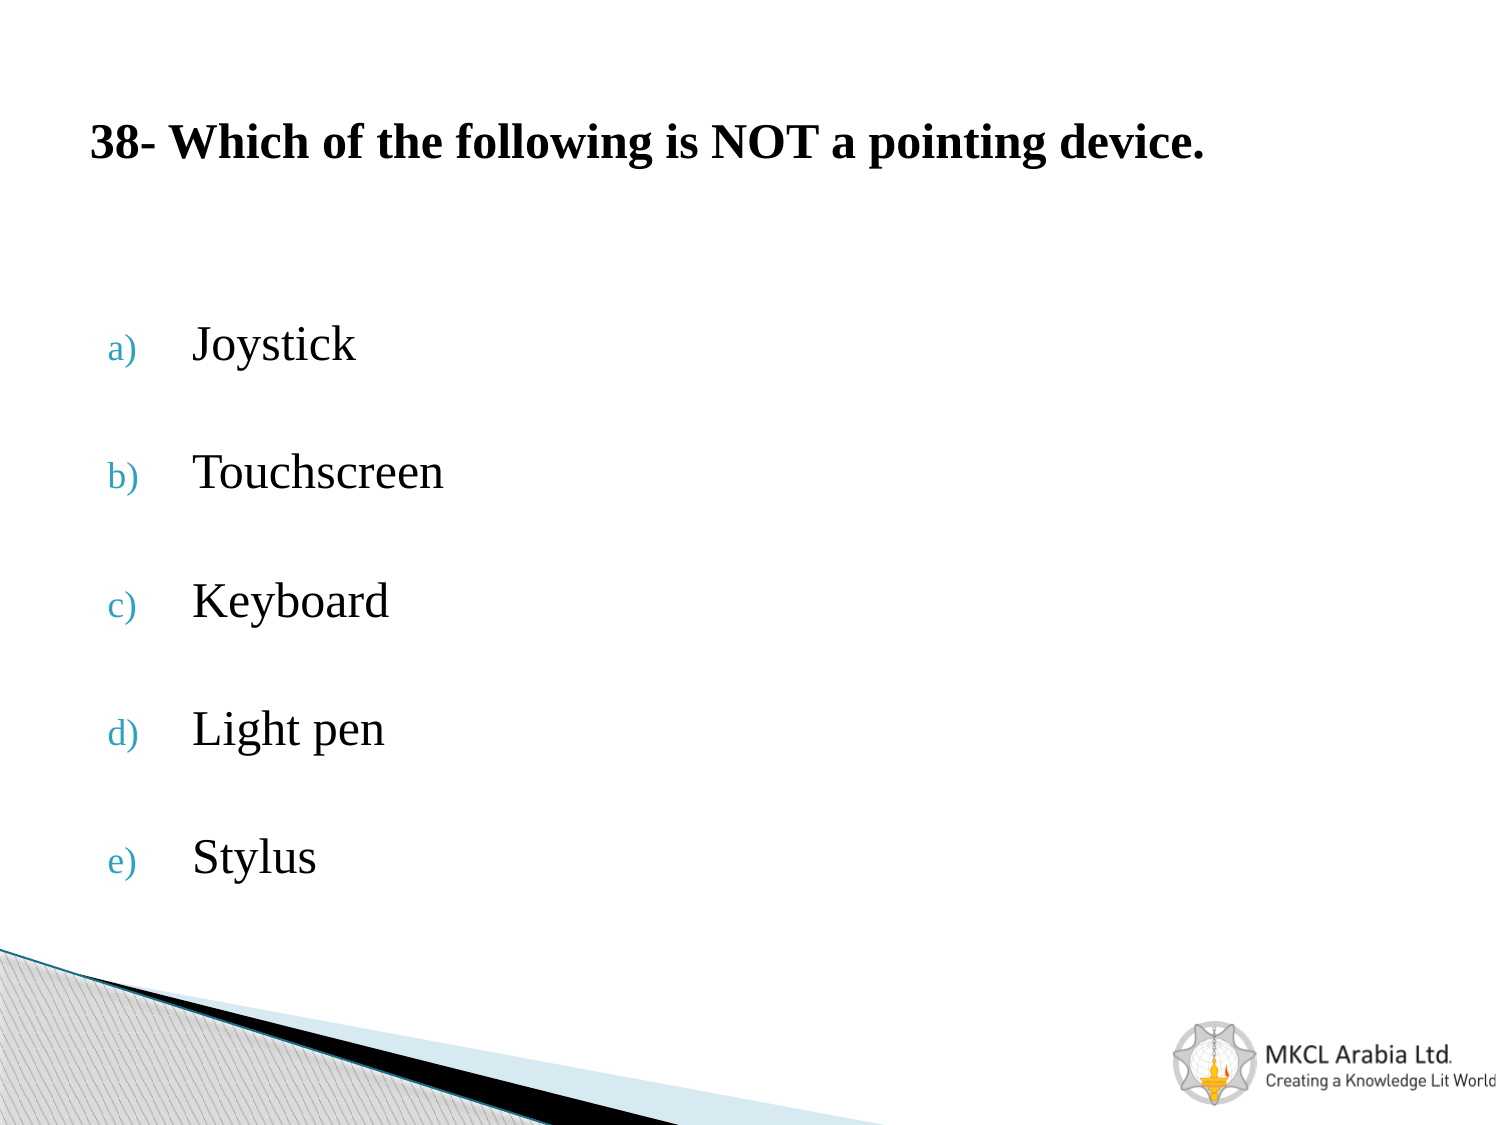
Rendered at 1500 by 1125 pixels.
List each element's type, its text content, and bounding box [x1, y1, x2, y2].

picture [1172, 1021, 1496, 1106]
list Joystick Touchscreen Keyboard Light pen Stylus [75, 243, 1425, 986]
title 38- Which of the following is NOT a pointing device. [75, 45, 1425, 233]
